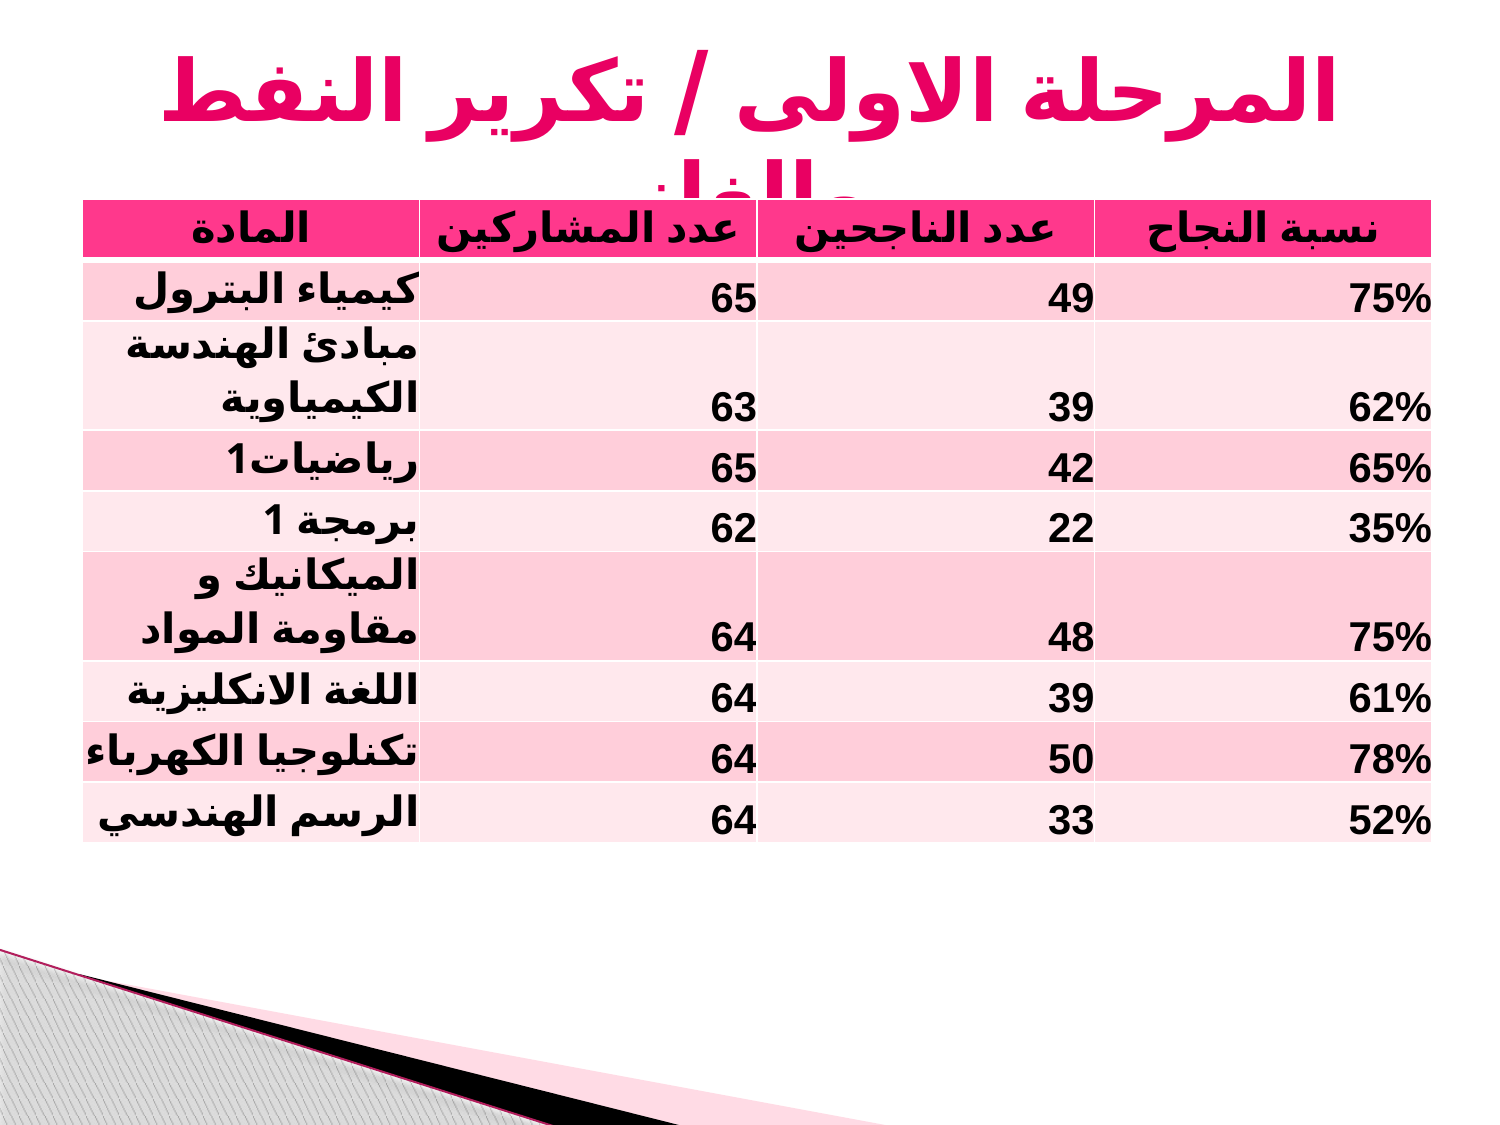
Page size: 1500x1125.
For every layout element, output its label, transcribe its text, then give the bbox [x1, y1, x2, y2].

table_cell برمجة 1 [83, 492, 419, 551]
table_header عدد الناجحين [758, 200, 1094, 257]
table_cell 52% [1095, 783, 1431, 842]
table_cell الميكانيك و مقاومة المواد [83, 552, 419, 660]
table_cell 75% [1095, 552, 1431, 660]
table_cell 64 [420, 783, 756, 842]
table_cell مبادئ الهندسة الكيمياوية [83, 322, 419, 429]
table_cell 62 [420, 492, 756, 551]
table_header المادة [83, 200, 419, 257]
table_cell 39 [758, 662, 1094, 721]
table_cell اللغة الانكليزية [83, 662, 419, 721]
table_cell 39 [758, 322, 1094, 429]
table_cell تكنلوجيا الكهرباء [83, 722, 419, 781]
table_header نسبة النجاح [1095, 200, 1431, 257]
table_cell الرسم الهندسي [83, 783, 419, 842]
table_cell 35% [1095, 492, 1431, 551]
table_cell 64 [420, 722, 756, 781]
table_cell 63 [420, 322, 756, 429]
table_cell كيمياء البترول [83, 263, 419, 320]
table_cell 33 [758, 783, 1094, 842]
table_cell 65 [420, 263, 756, 320]
table_header عدد المشاركين [420, 200, 756, 257]
table_cell 49 [758, 263, 1094, 320]
table_cell 64 [420, 662, 756, 721]
title المرحلة الاولى / تكرير النفط والغاز [75, 45, 1425, 233]
table_cell 42 [758, 431, 1094, 490]
table_cell 62% [1095, 322, 1431, 429]
table_cell 65% [1095, 431, 1431, 490]
table_cell 78% [1095, 722, 1431, 781]
table_cell 50 [758, 722, 1094, 781]
table_cell 65 [420, 431, 756, 490]
table_cell رياضيات1 [83, 431, 419, 490]
table_cell 61% [1095, 662, 1431, 721]
table_cell 75% [1095, 263, 1431, 320]
table_cell 64 [420, 552, 756, 660]
table_cell 22 [758, 492, 1094, 551]
table_cell 48 [758, 552, 1094, 660]
